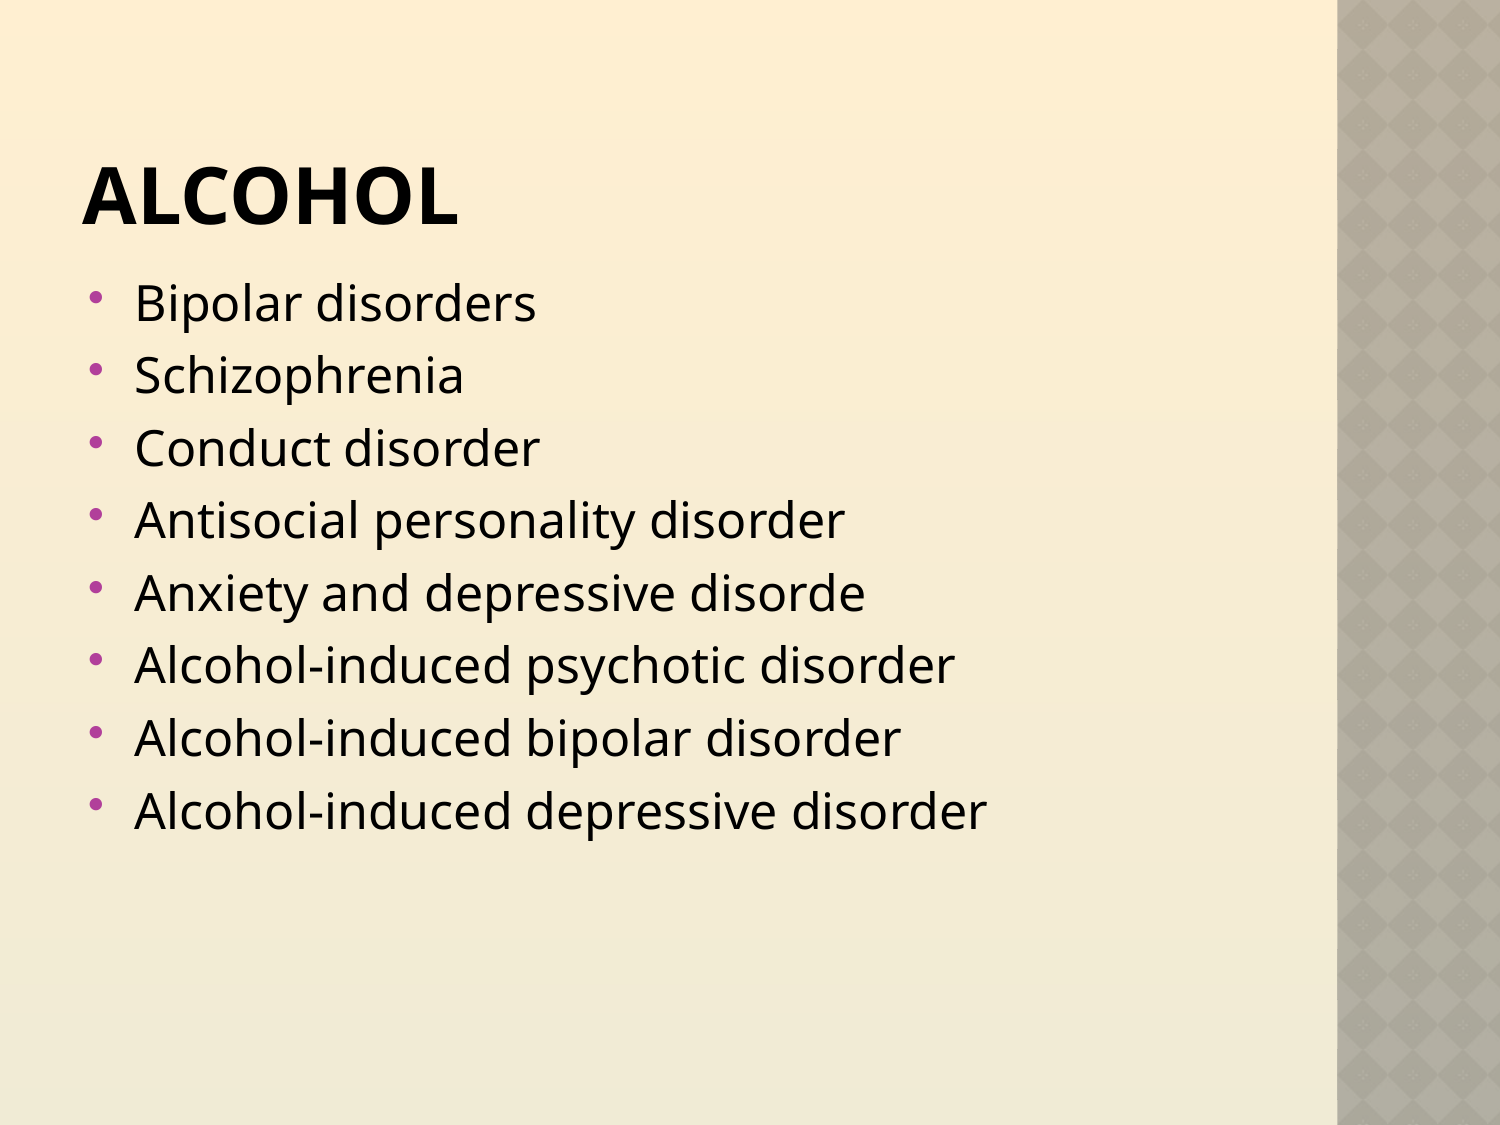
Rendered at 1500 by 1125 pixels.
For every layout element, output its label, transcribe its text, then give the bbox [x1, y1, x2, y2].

title Alcohol [75, 52, 1263, 240]
list Bipolar disorders Schizophrenia Conduct disorder Antisocial personality disorder Anxiety and depressive disorde Alcohol-induced psychotic disorder Alcohol-induced bipolar disorder Alcohol-induced depressive disorder [75, 264, 1263, 1059]
